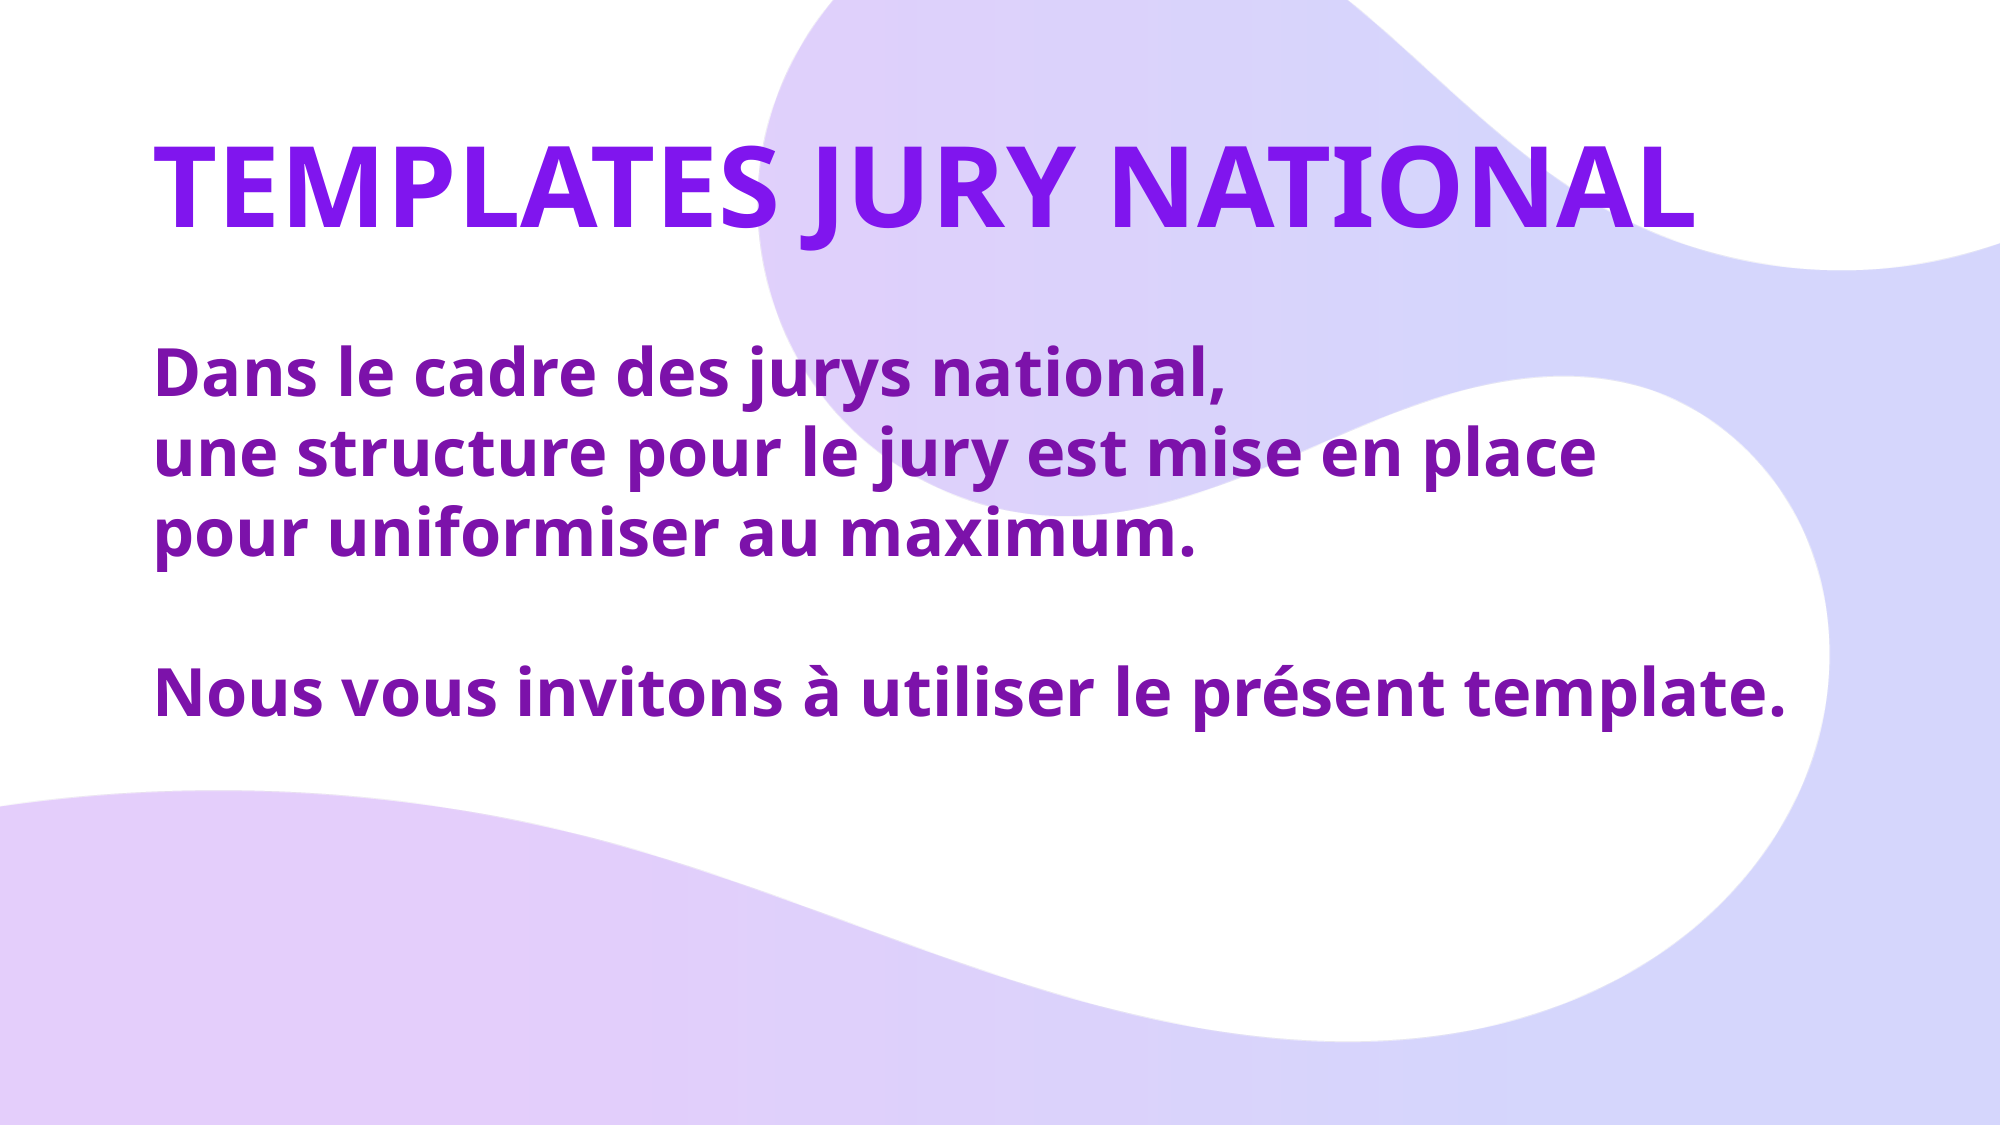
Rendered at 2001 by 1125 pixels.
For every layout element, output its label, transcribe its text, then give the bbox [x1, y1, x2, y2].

title TEMPLATES JURY NATIONAL Dans le cadre des jurys national, une structure pour le jury est mise en place pour uniformiser au maximum. Nous vous invitons à utiliser le présent template. [137, 59, 1863, 1025]
